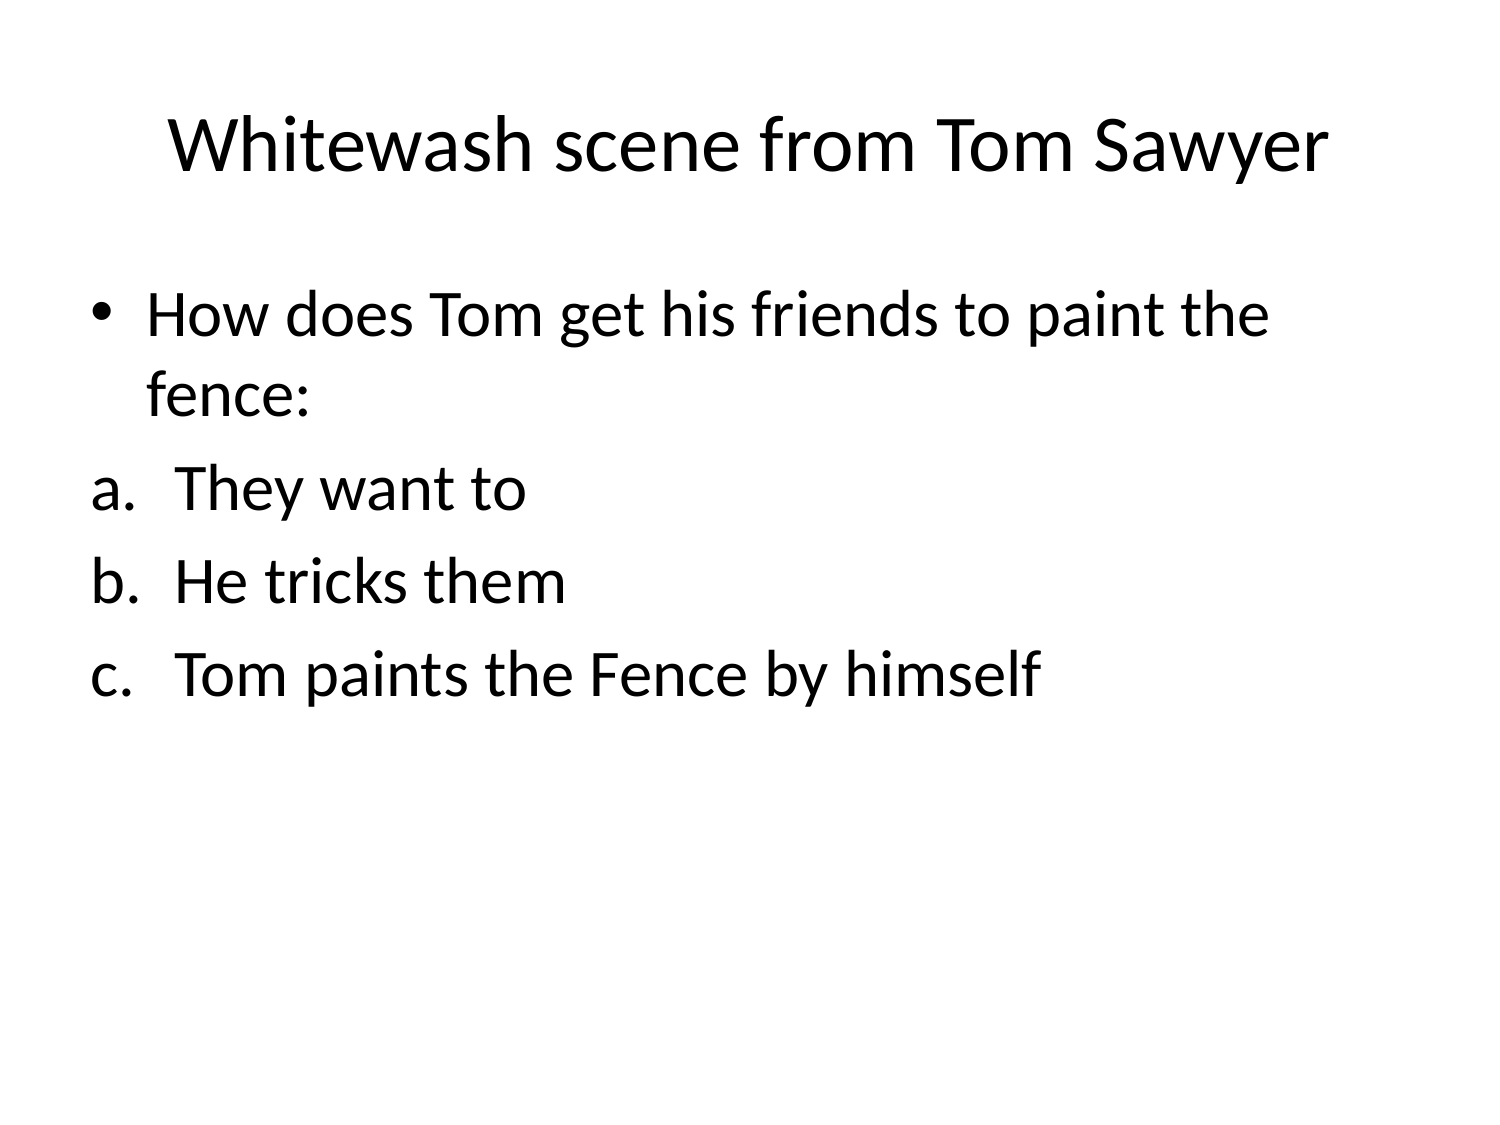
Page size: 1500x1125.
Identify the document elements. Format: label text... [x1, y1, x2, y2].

title Whitewash scene from Tom Sawyer [75, 45, 1425, 233]
list How does Tom get his friends to paint the fence: They want to He tricks them Tom paints the Fence by himself [75, 262, 1425, 1005]
